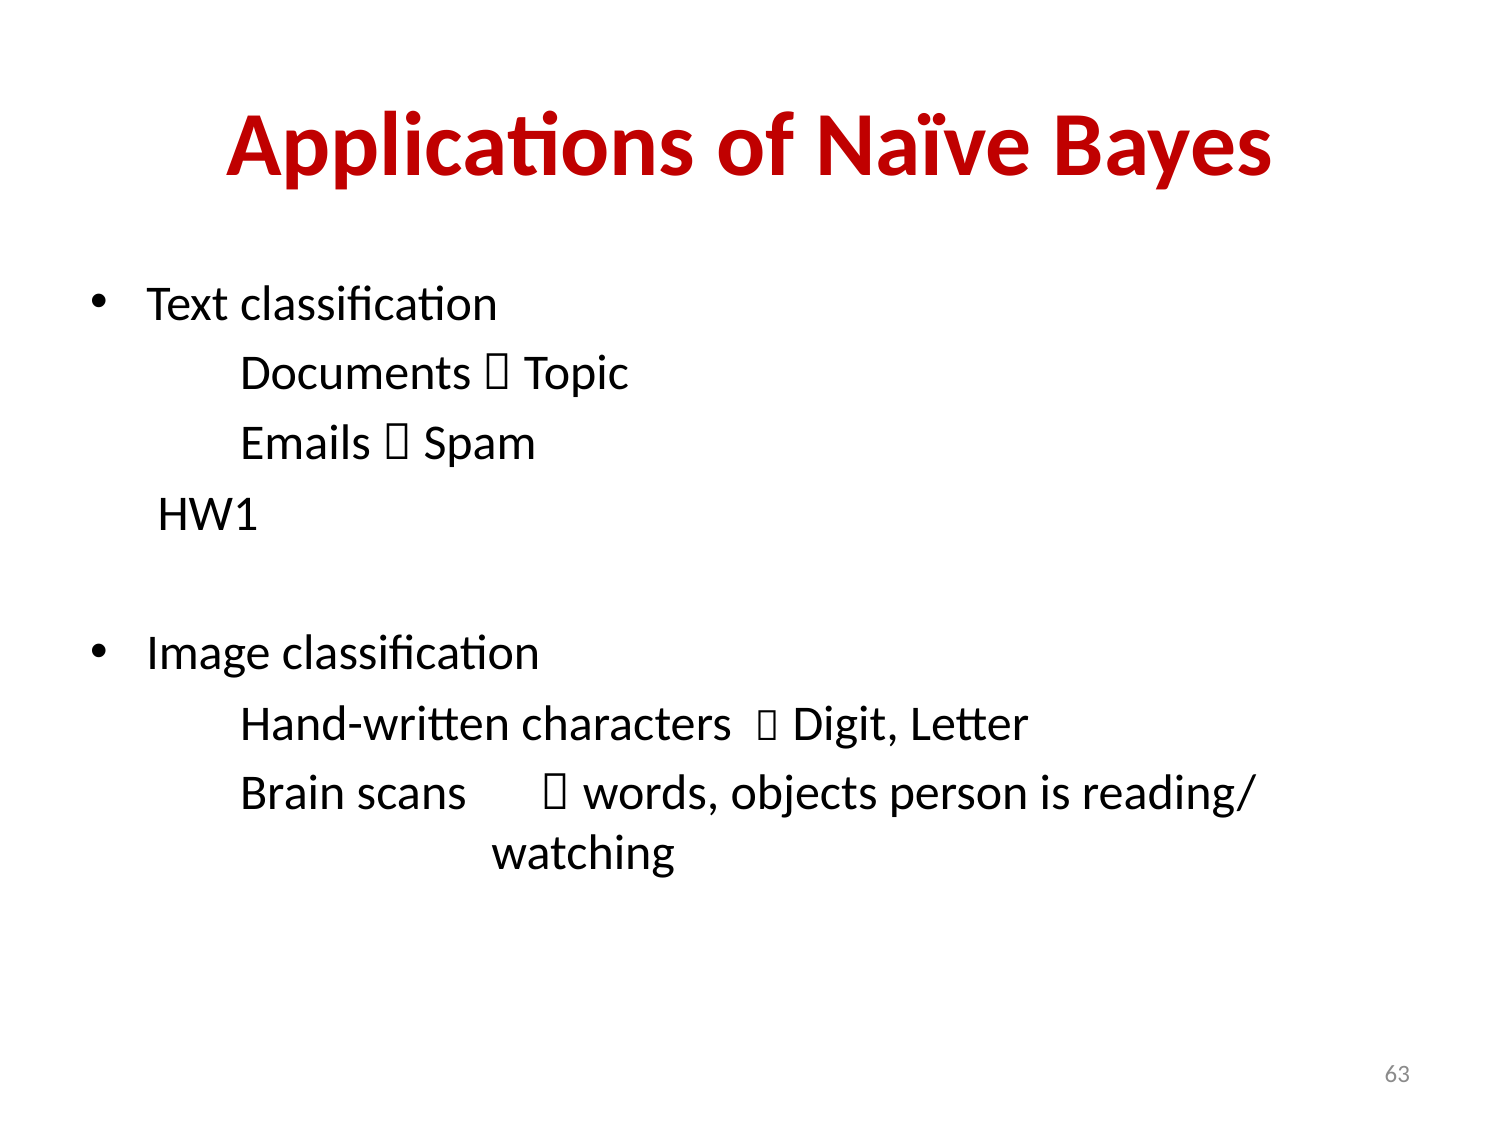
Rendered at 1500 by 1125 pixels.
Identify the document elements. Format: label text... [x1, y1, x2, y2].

slide_number 63 [1074, 1042, 1425, 1103]
list Text classification Documents  Topic Emails  Spam HW1 Image classification Hand-written characters  Digit, Letter Brain scans  words, objects person is reading/ watching [75, 262, 1425, 1005]
title Applications of Naïve Bayes [75, 45, 1425, 233]
